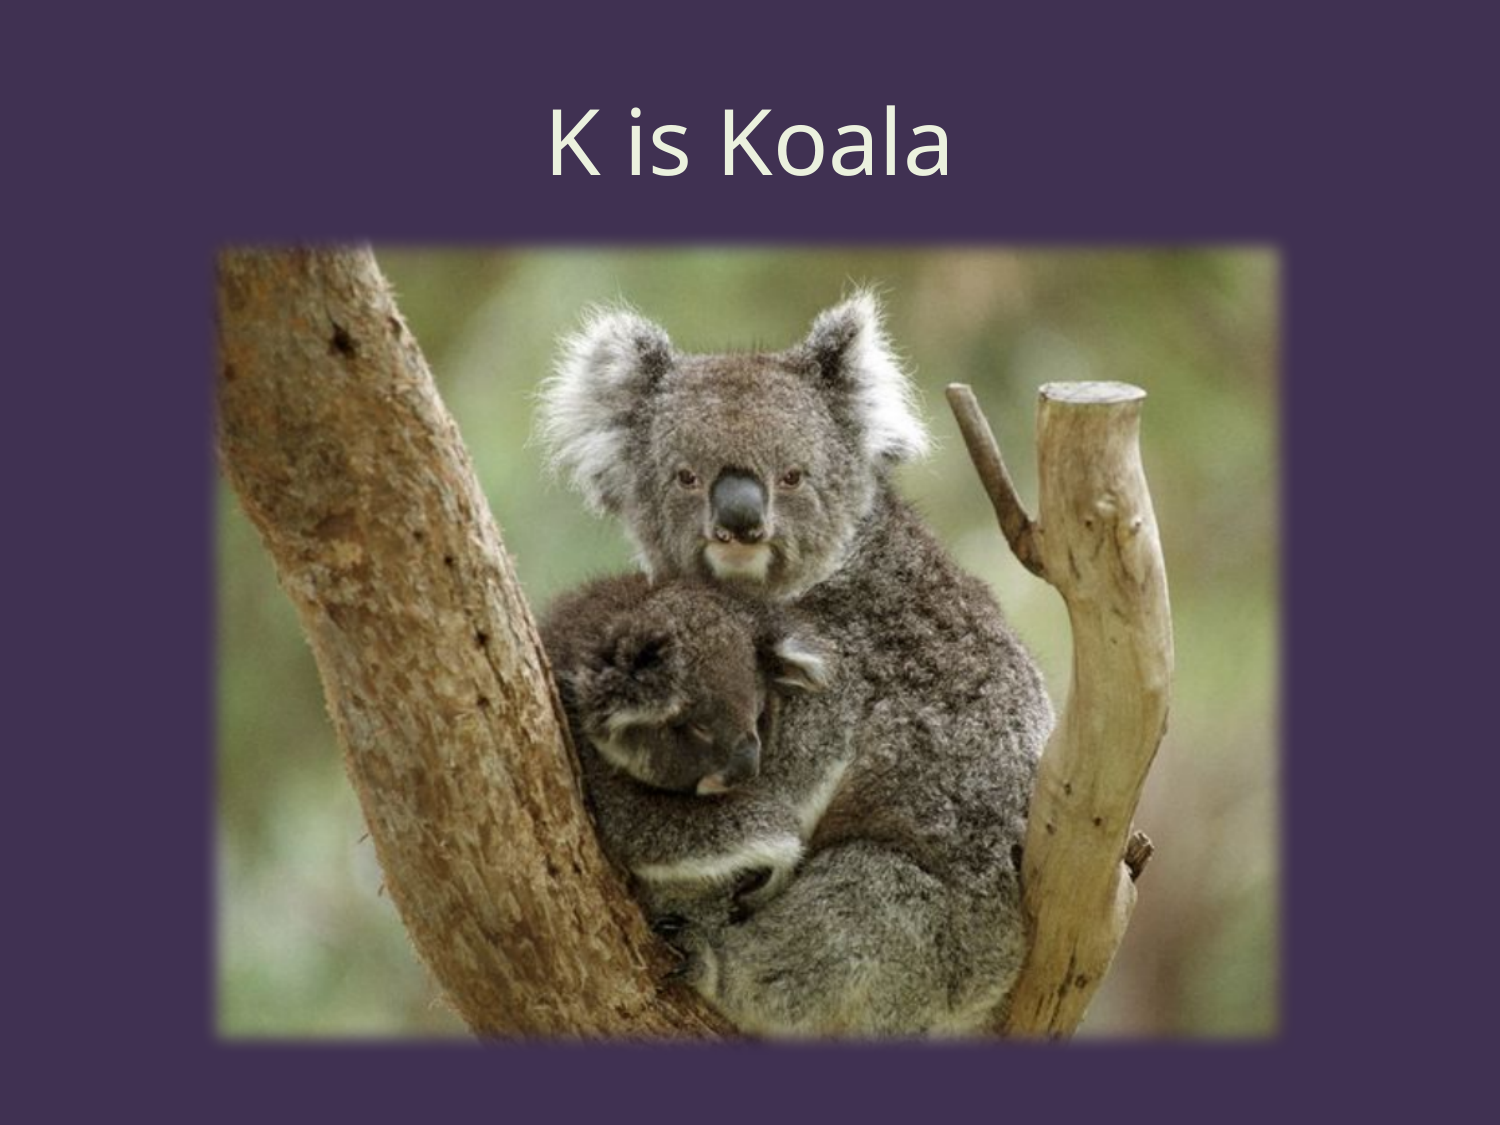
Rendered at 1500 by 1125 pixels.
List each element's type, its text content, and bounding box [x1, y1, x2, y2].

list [199, 230, 1299, 1055]
title K is Koala [75, 45, 1425, 233]
